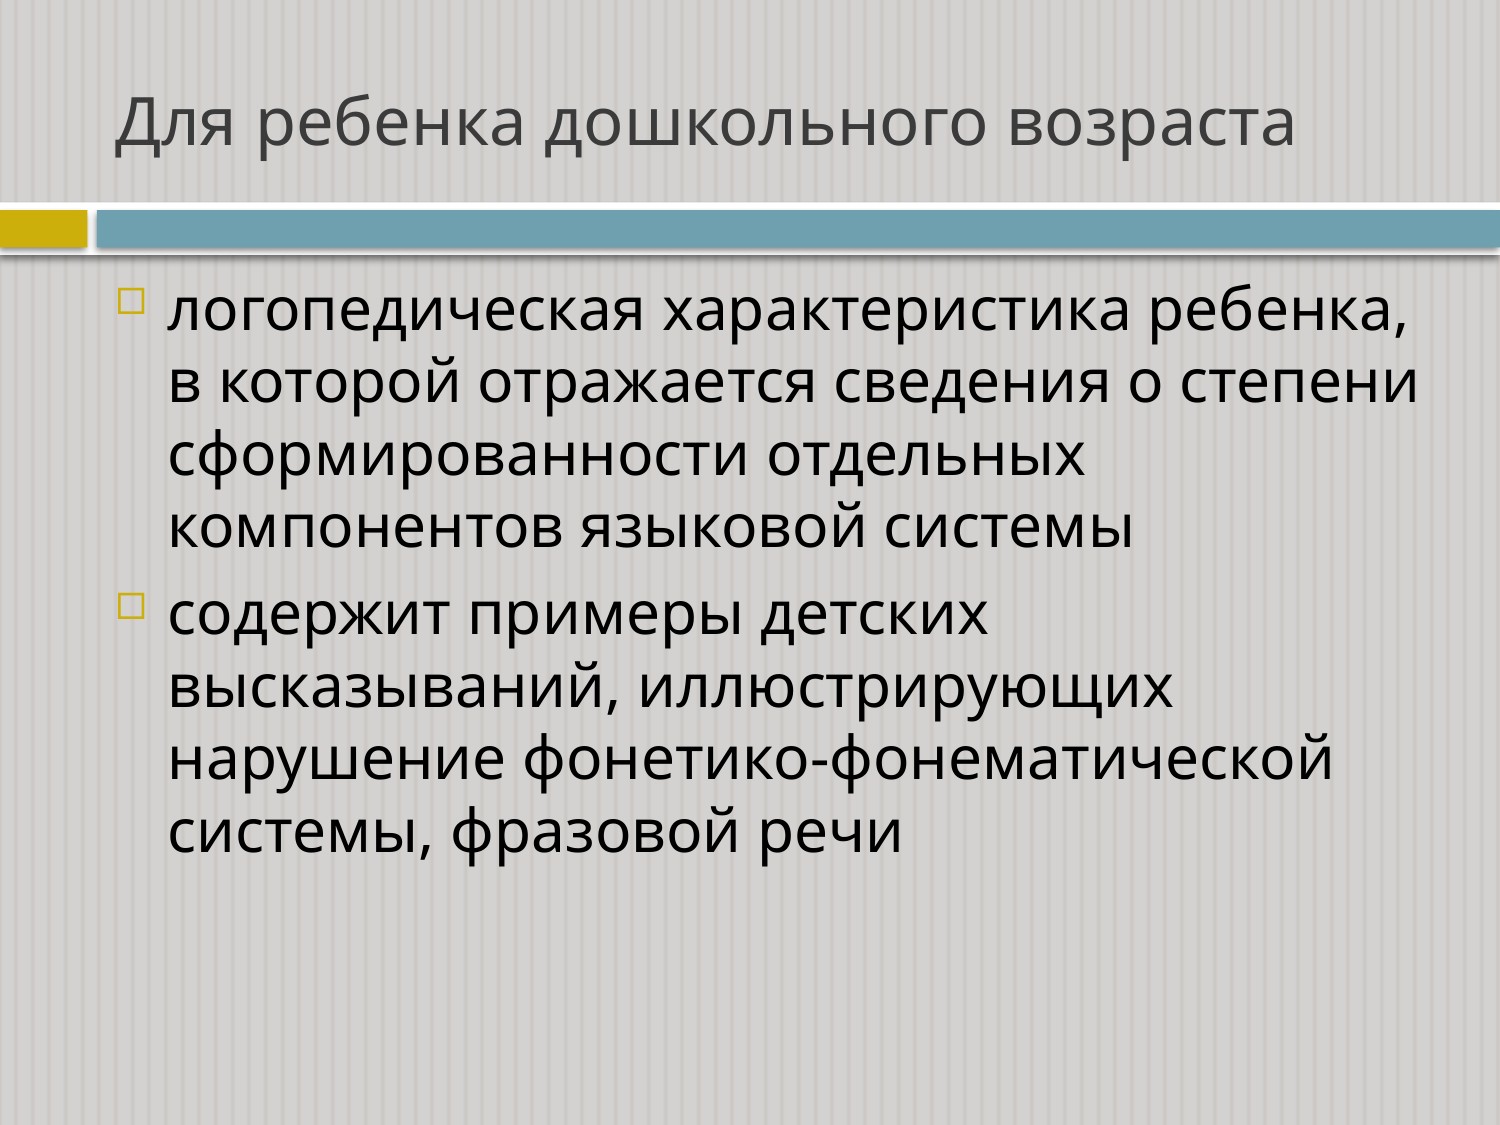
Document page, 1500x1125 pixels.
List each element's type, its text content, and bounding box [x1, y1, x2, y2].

title Для ребенка дошкольного возраста [100, 37, 1438, 200]
list логопедическая характеристика ребенка, в которой отражается сведения о степени сформированности отдельных компонентов языковой системы содержит примеры детских высказываний, иллюстрирующих нарушение фонетико-фонематической системы, фразовой речи [100, 262, 1438, 1000]
